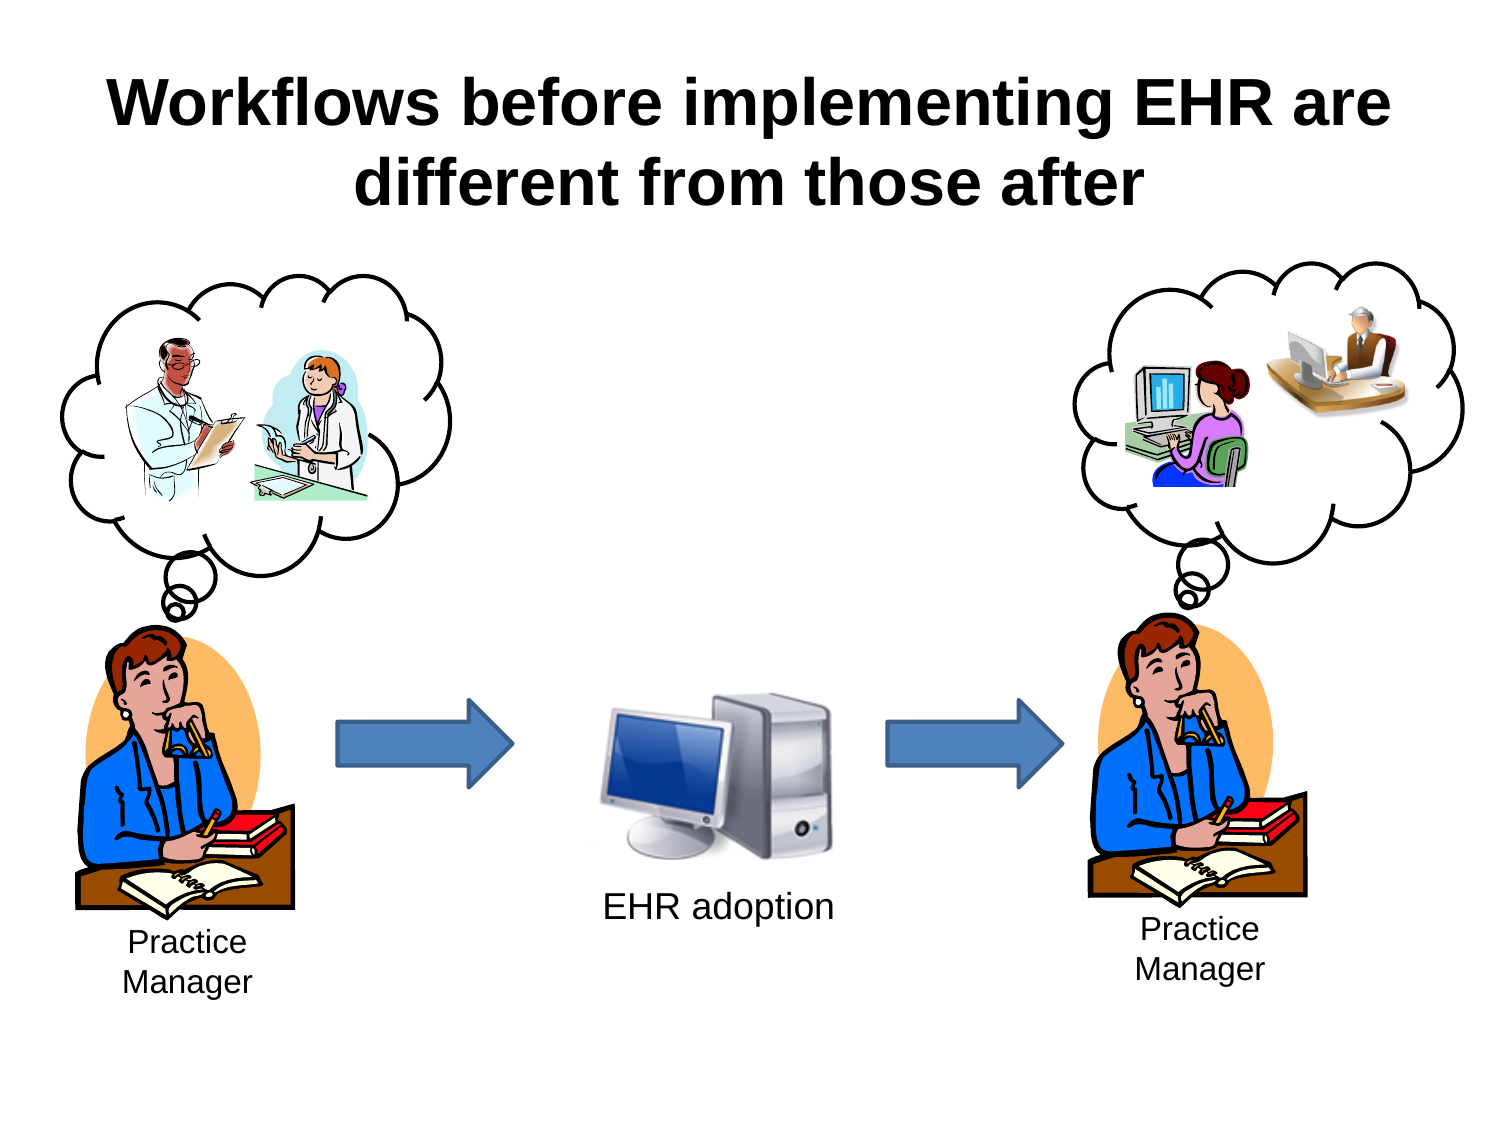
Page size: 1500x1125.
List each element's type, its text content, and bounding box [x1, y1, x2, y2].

text_box [885, 697, 1065, 790]
picture [124, 337, 246, 505]
text_box Practice Manager [62, 912, 313, 1008]
title Workflows before implementing EHR are different from those after [74, 44, 1426, 233]
picture [249, 349, 369, 501]
text_box [335, 697, 515, 790]
text_box [1072, 261, 1465, 610]
picture [1262, 287, 1411, 434]
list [1087, 612, 1309, 909]
picture [587, 649, 851, 915]
text_box [59, 273, 453, 623]
picture [1124, 360, 1251, 489]
text_box EHR adoption [574, 874, 863, 935]
picture [74, 624, 296, 921]
text_box Practice Manager [1074, 899, 1325, 995]
